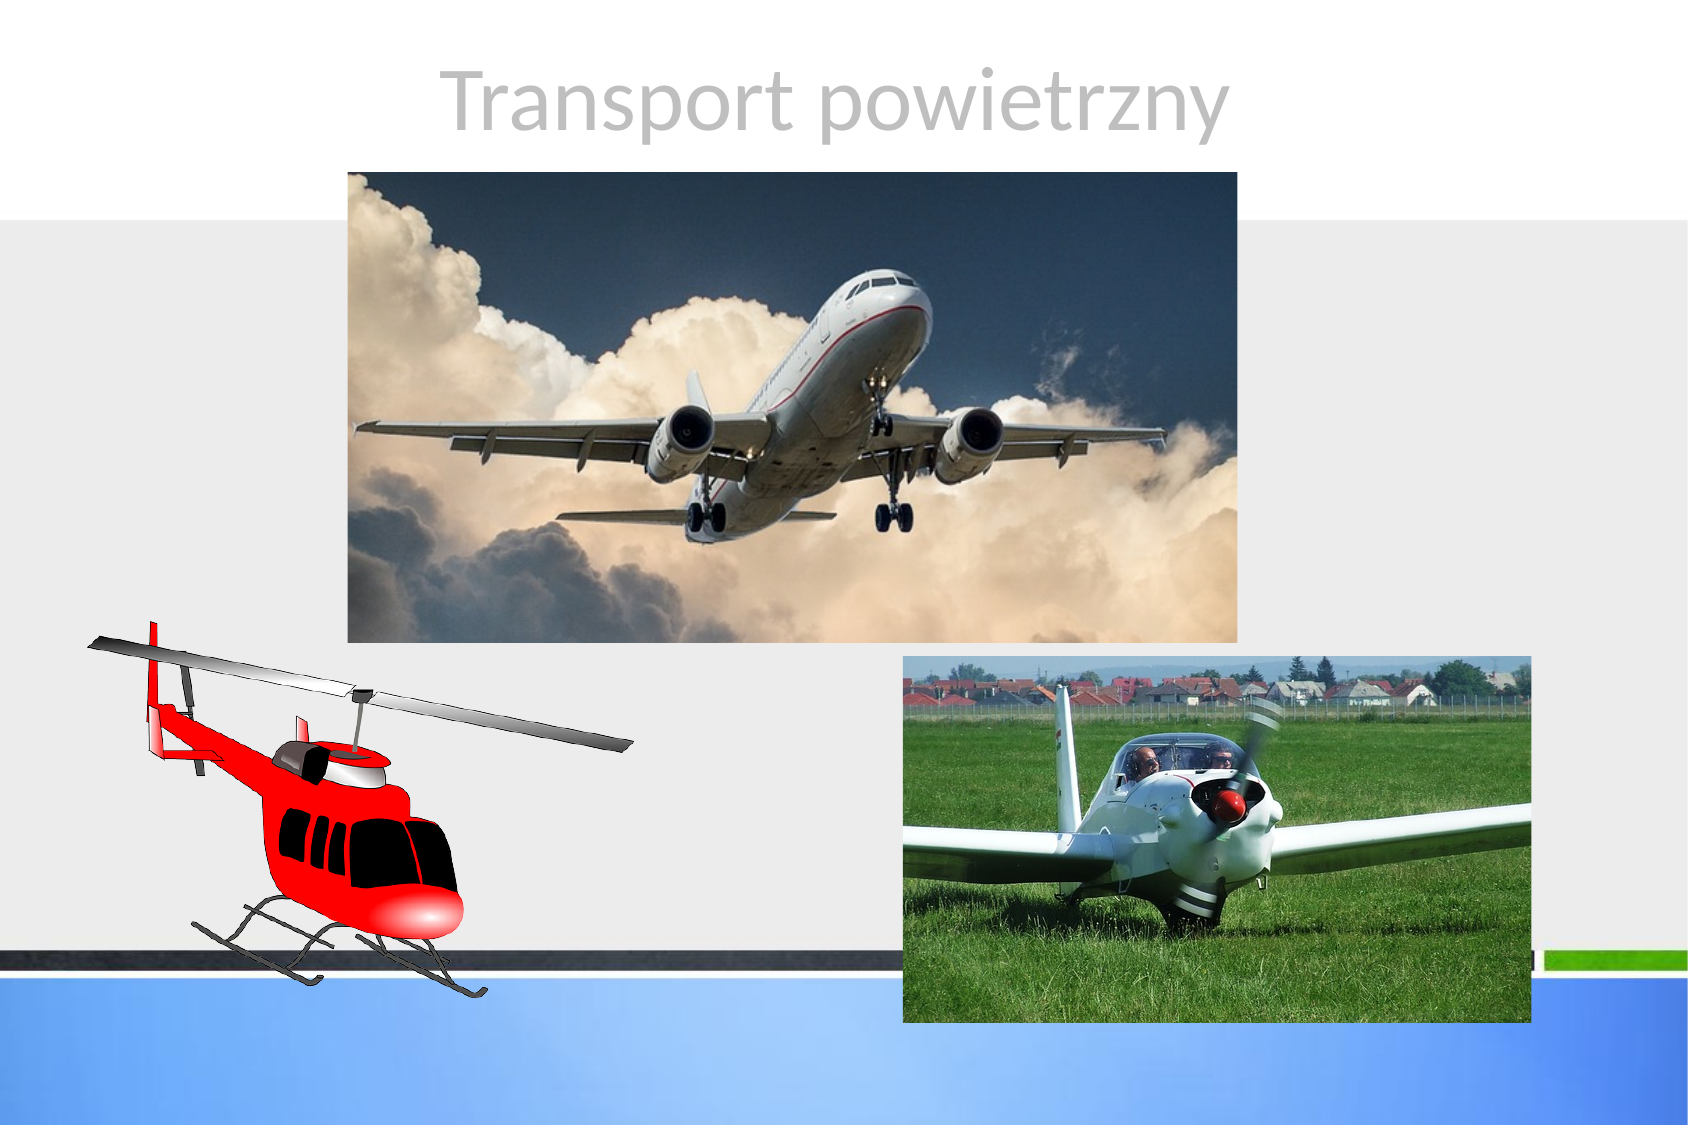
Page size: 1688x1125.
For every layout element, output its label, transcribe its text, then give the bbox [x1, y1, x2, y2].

picture [0, 0, 1688, 1125]
title Transport powietrzny [75, 0, 1595, 188]
